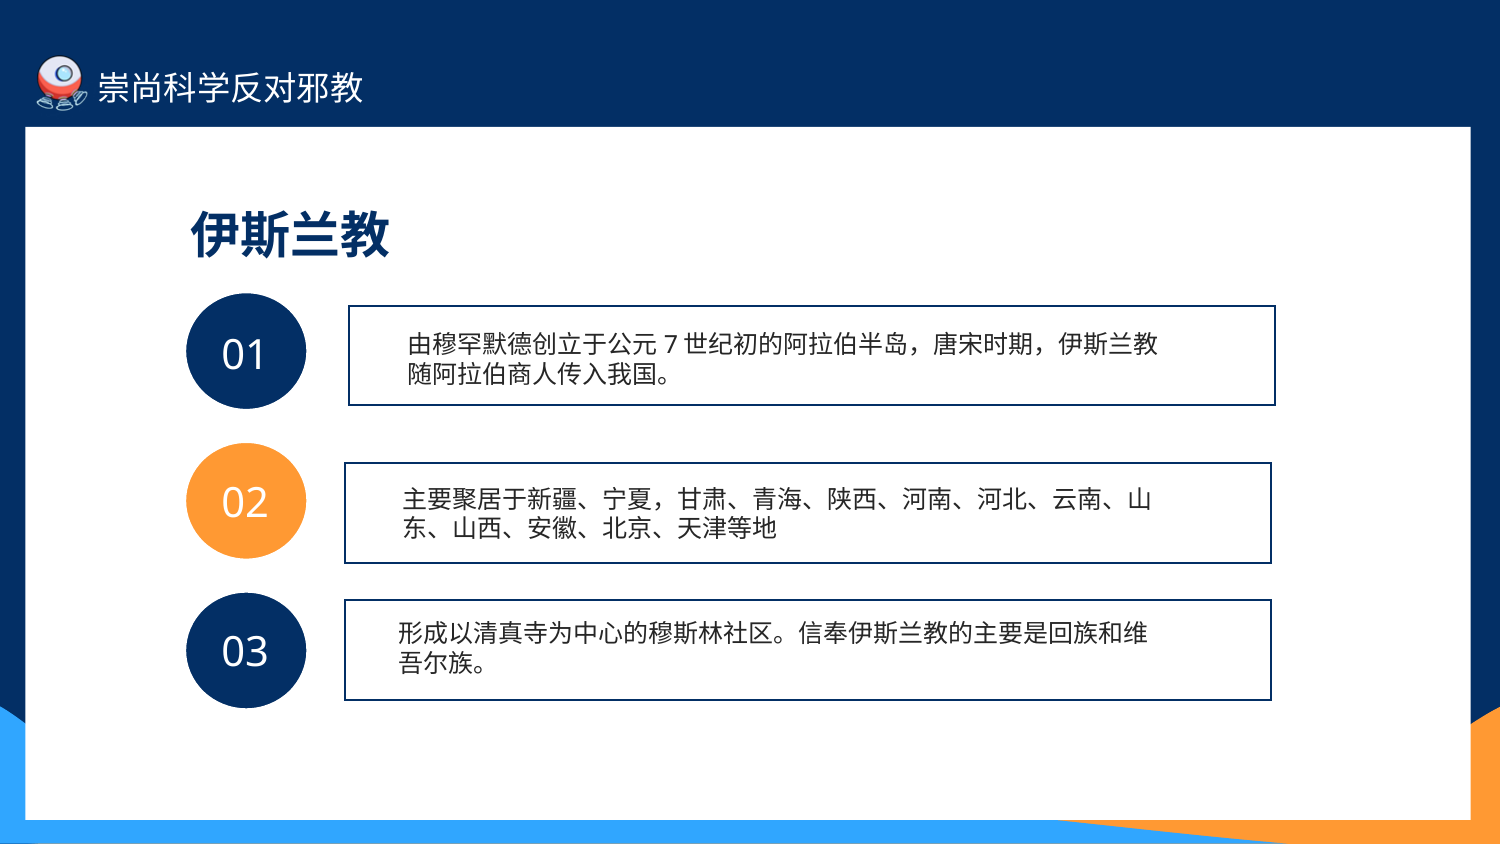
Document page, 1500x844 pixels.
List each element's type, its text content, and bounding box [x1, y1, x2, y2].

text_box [185, 292, 308, 710]
text_box [344, 599, 1272, 701]
text_box 伊斯兰教 [175, 196, 413, 271]
text_box 形成以清真寺为中心的穆斯林社区。信奉伊斯兰教的主要是回族和维吾尔族。 [399, 617, 1154, 678]
text_box 主要聚居于新疆、宁夏，甘肃、青海、陕西、河南、河北、云南、山东、山西、安徽、北京、天津等地 [402, 482, 1157, 543]
text_box [348, 305, 1276, 406]
text_box [344, 462, 1272, 564]
picture [8, 42, 117, 119]
